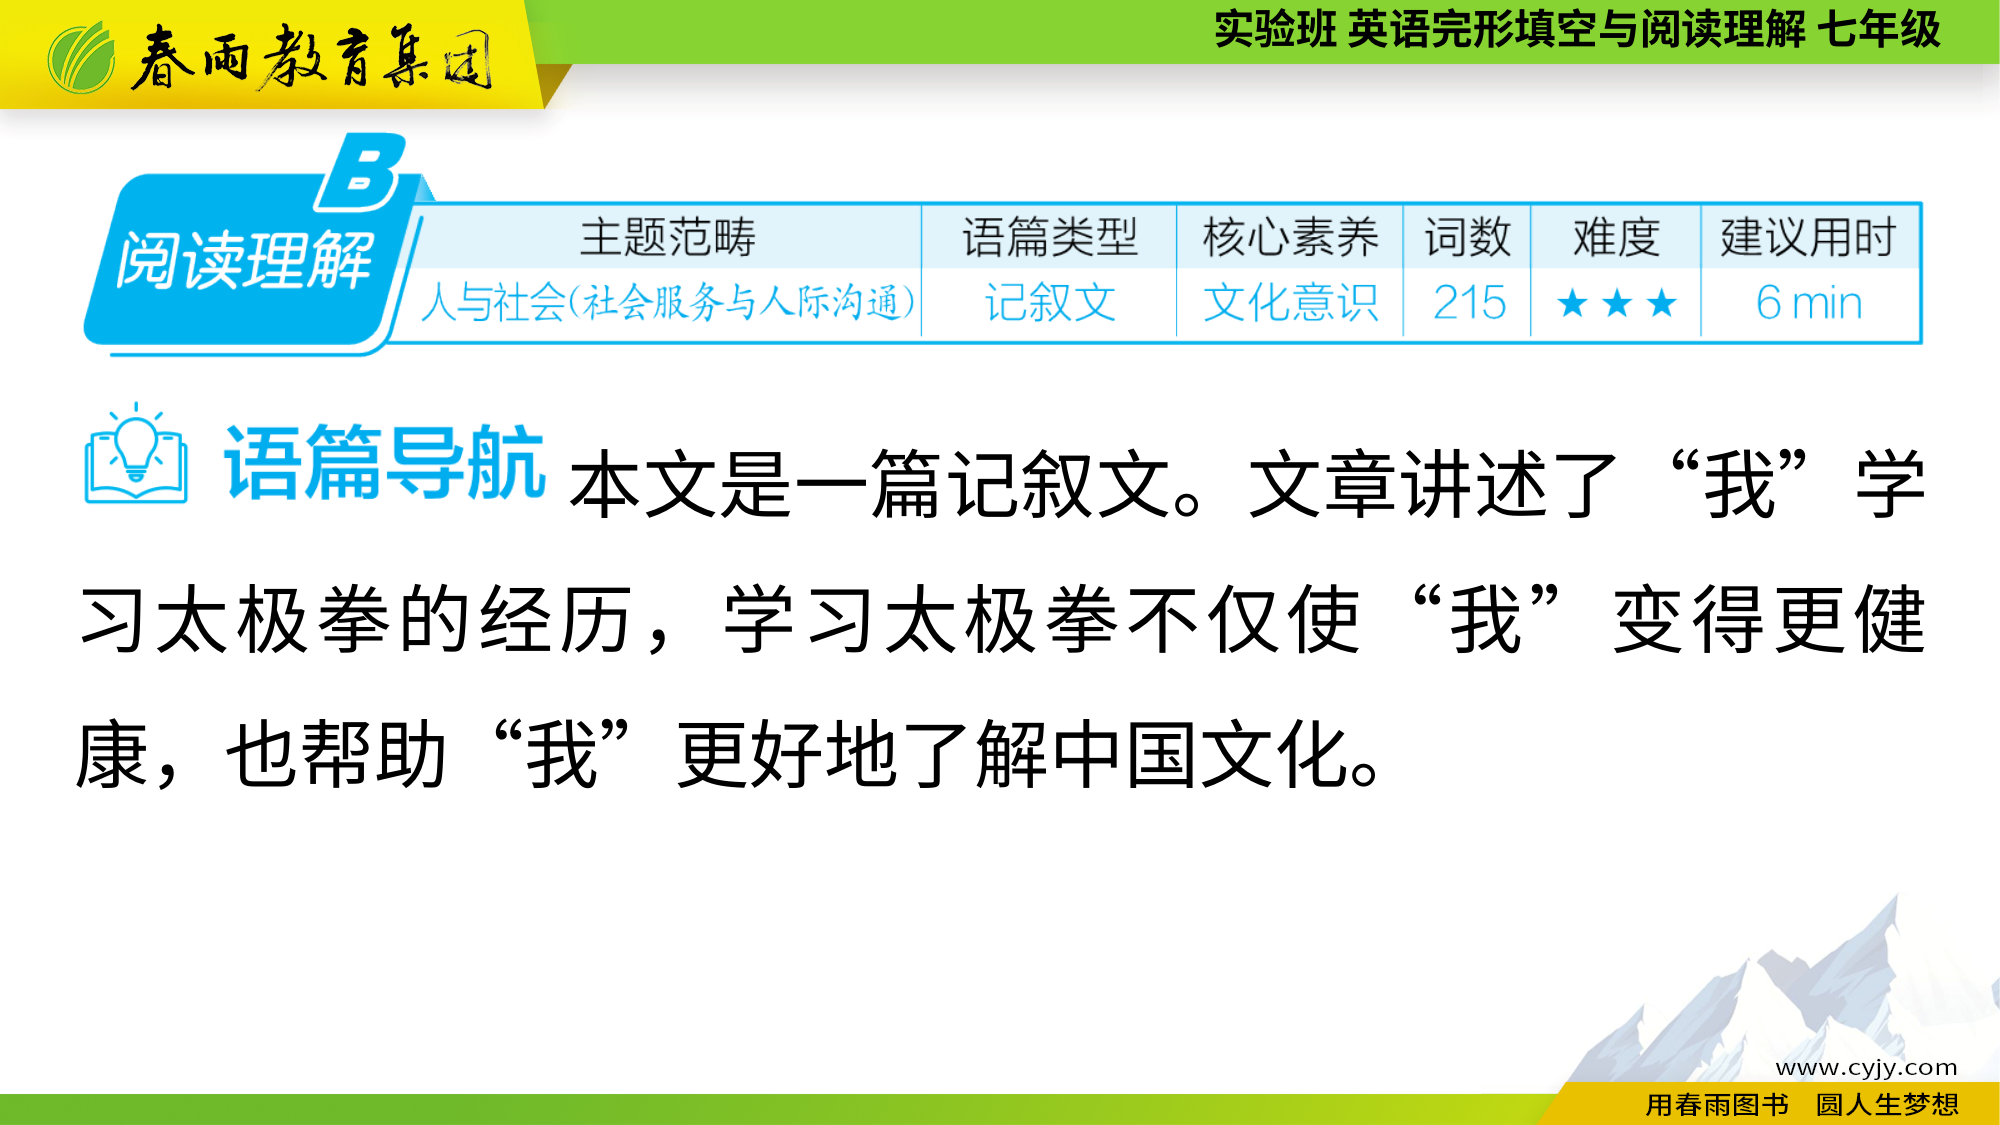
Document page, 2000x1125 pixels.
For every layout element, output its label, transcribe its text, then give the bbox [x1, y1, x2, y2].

picture [0, 0, 2000, 1125]
text_box 本文是一篇记叙文。文章讲述了“我”学习太极拳的经历，学习太极拳不仅使“我”变得更健康，也帮助“我”更好地了解中国文化。 [59, 385, 1944, 806]
